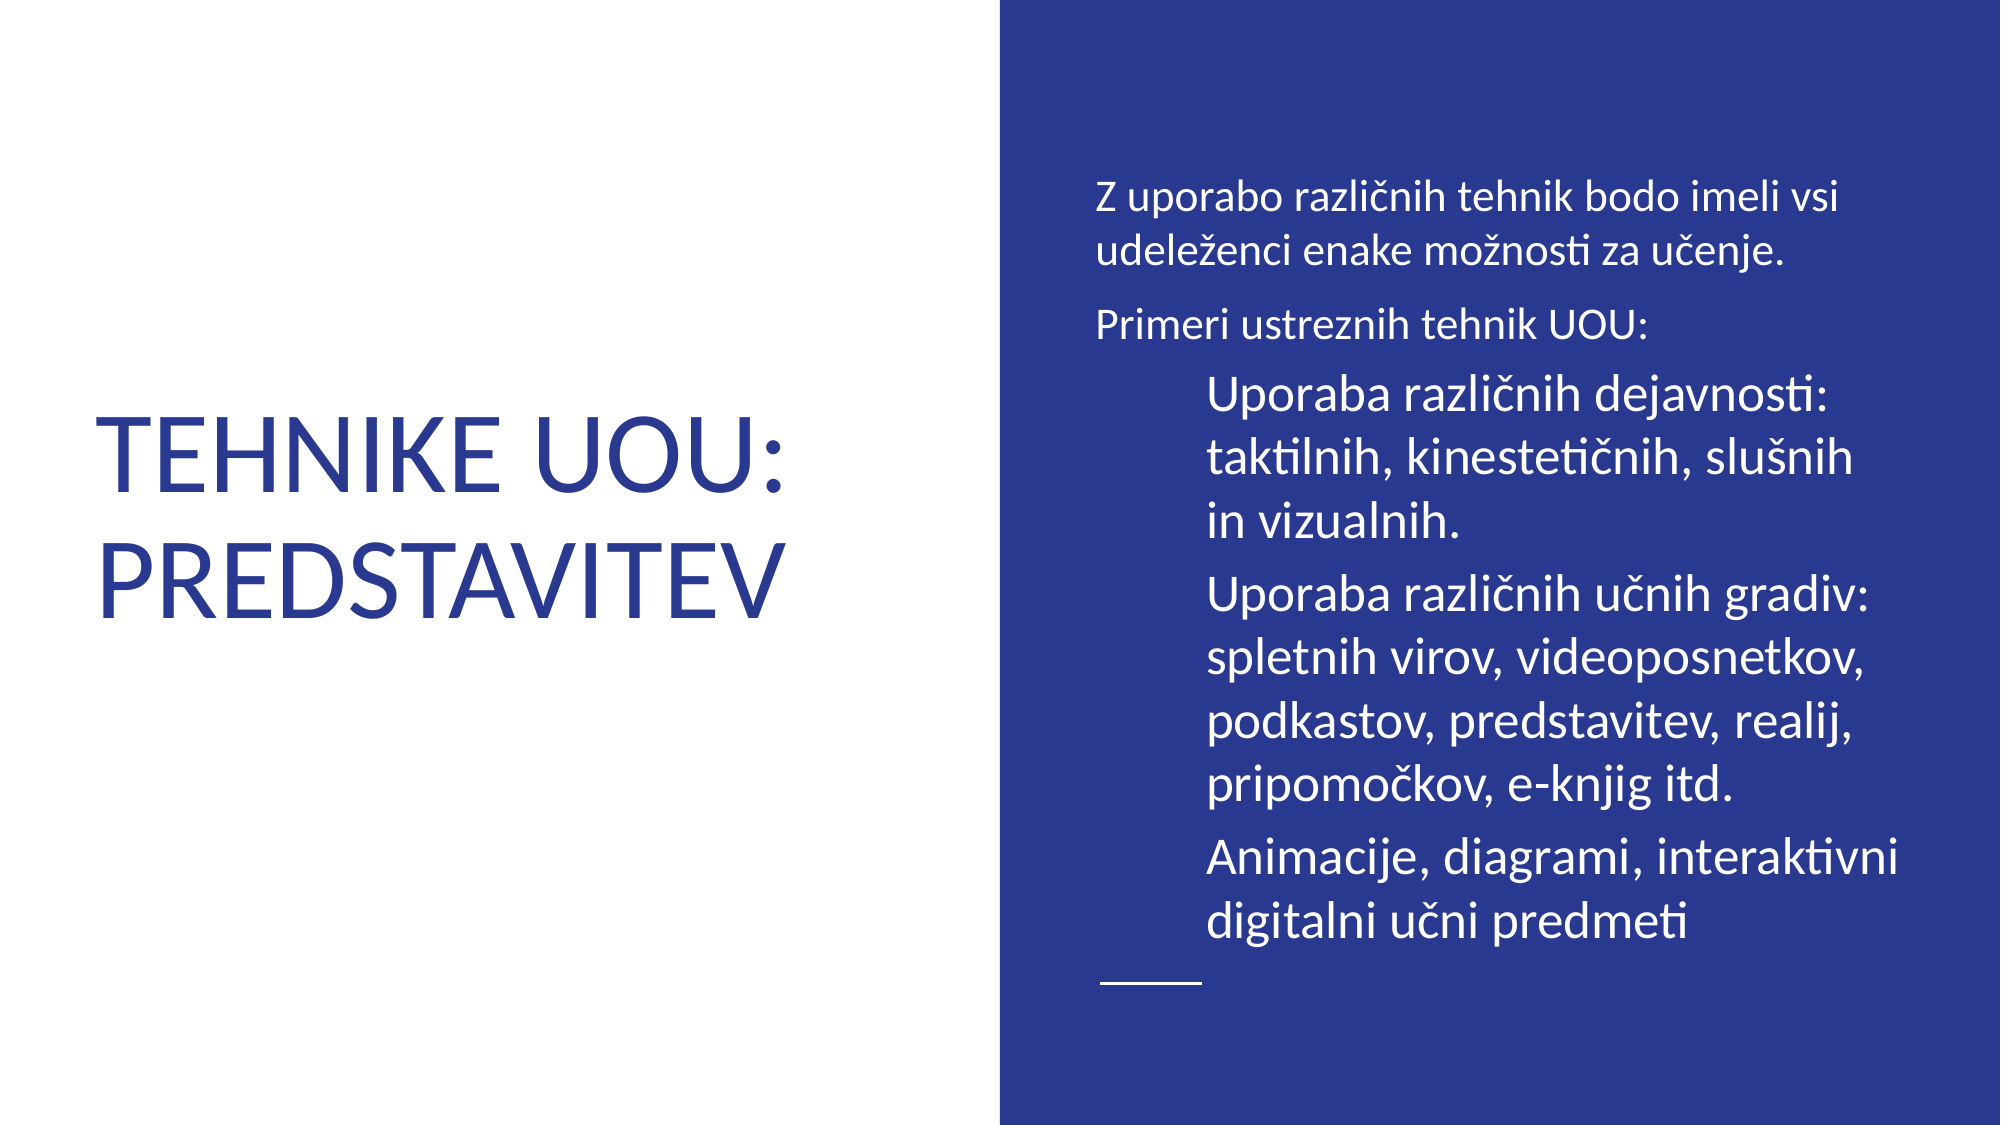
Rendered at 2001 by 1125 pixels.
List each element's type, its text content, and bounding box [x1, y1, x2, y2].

title TEHNIKE UOU: PREDSTAVITEV [80, 347, 966, 690]
list Z uporabo različnih tehnik bodo imeli vsi udeleženci enake možnosti za učenje. Primeri ustreznih tehnik UOU: Uporaba različnih dejavnosti: taktilnih, kinestetičnih, slušnih in vizualnih. Uporaba različnih učnih gradiv: spletnih virov, videoposnetkov, podkastov, predstavitev, realij, pripomočkov, e-knjig itd. Animacije, diagrami, interaktivni digitalni učni predmeti [1080, 158, 1920, 967]
